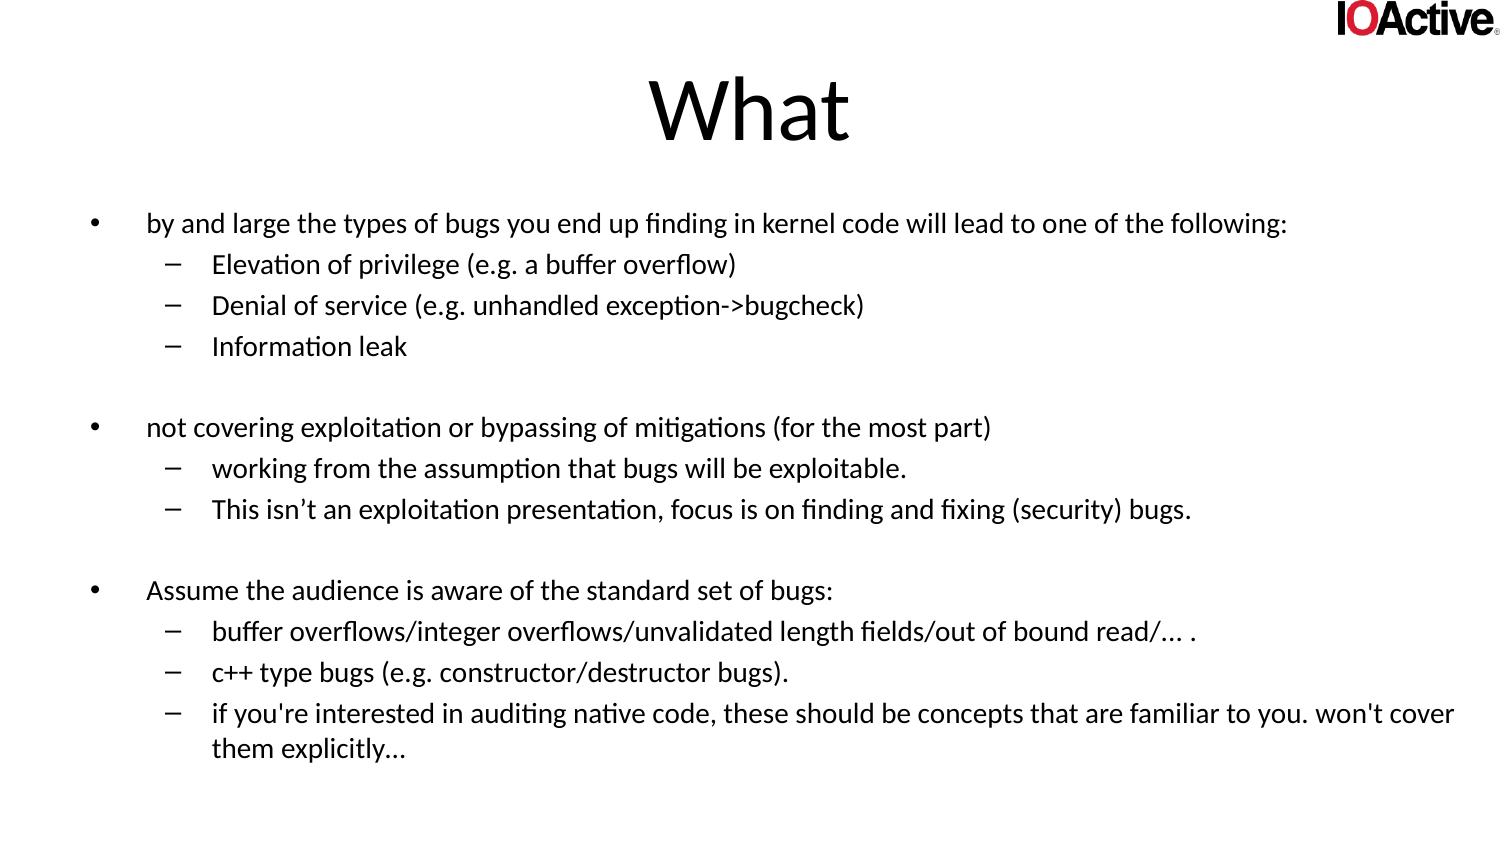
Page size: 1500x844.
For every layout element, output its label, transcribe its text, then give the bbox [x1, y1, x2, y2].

picture [1337, 0, 1500, 36]
list by and large the types of bugs you end up finding in kernel code will lead to one of the following: Elevation of privilege (e.g. a buffer overflow) Denial of service (e.g. unhandled exception->bugcheck) Information leak not covering exploitation or bypassing of mitigations (for the most part) working from the assumption that bugs will be exploitable. This isn’t an exploitation presentation, focus is on finding and fixing (security) bugs. Assume the audience is aware of the standard set of bugs: buffer overflows/integer overflows/unvalidated length fields/out of bound read/... . c++ type bugs (e.g. constructor/destructor bugs). if you're interested in auditing native code, these should be concepts that are familiar to you. won't cover them explicitly… [75, 196, 1500, 844]
title What [75, 33, 1425, 175]
